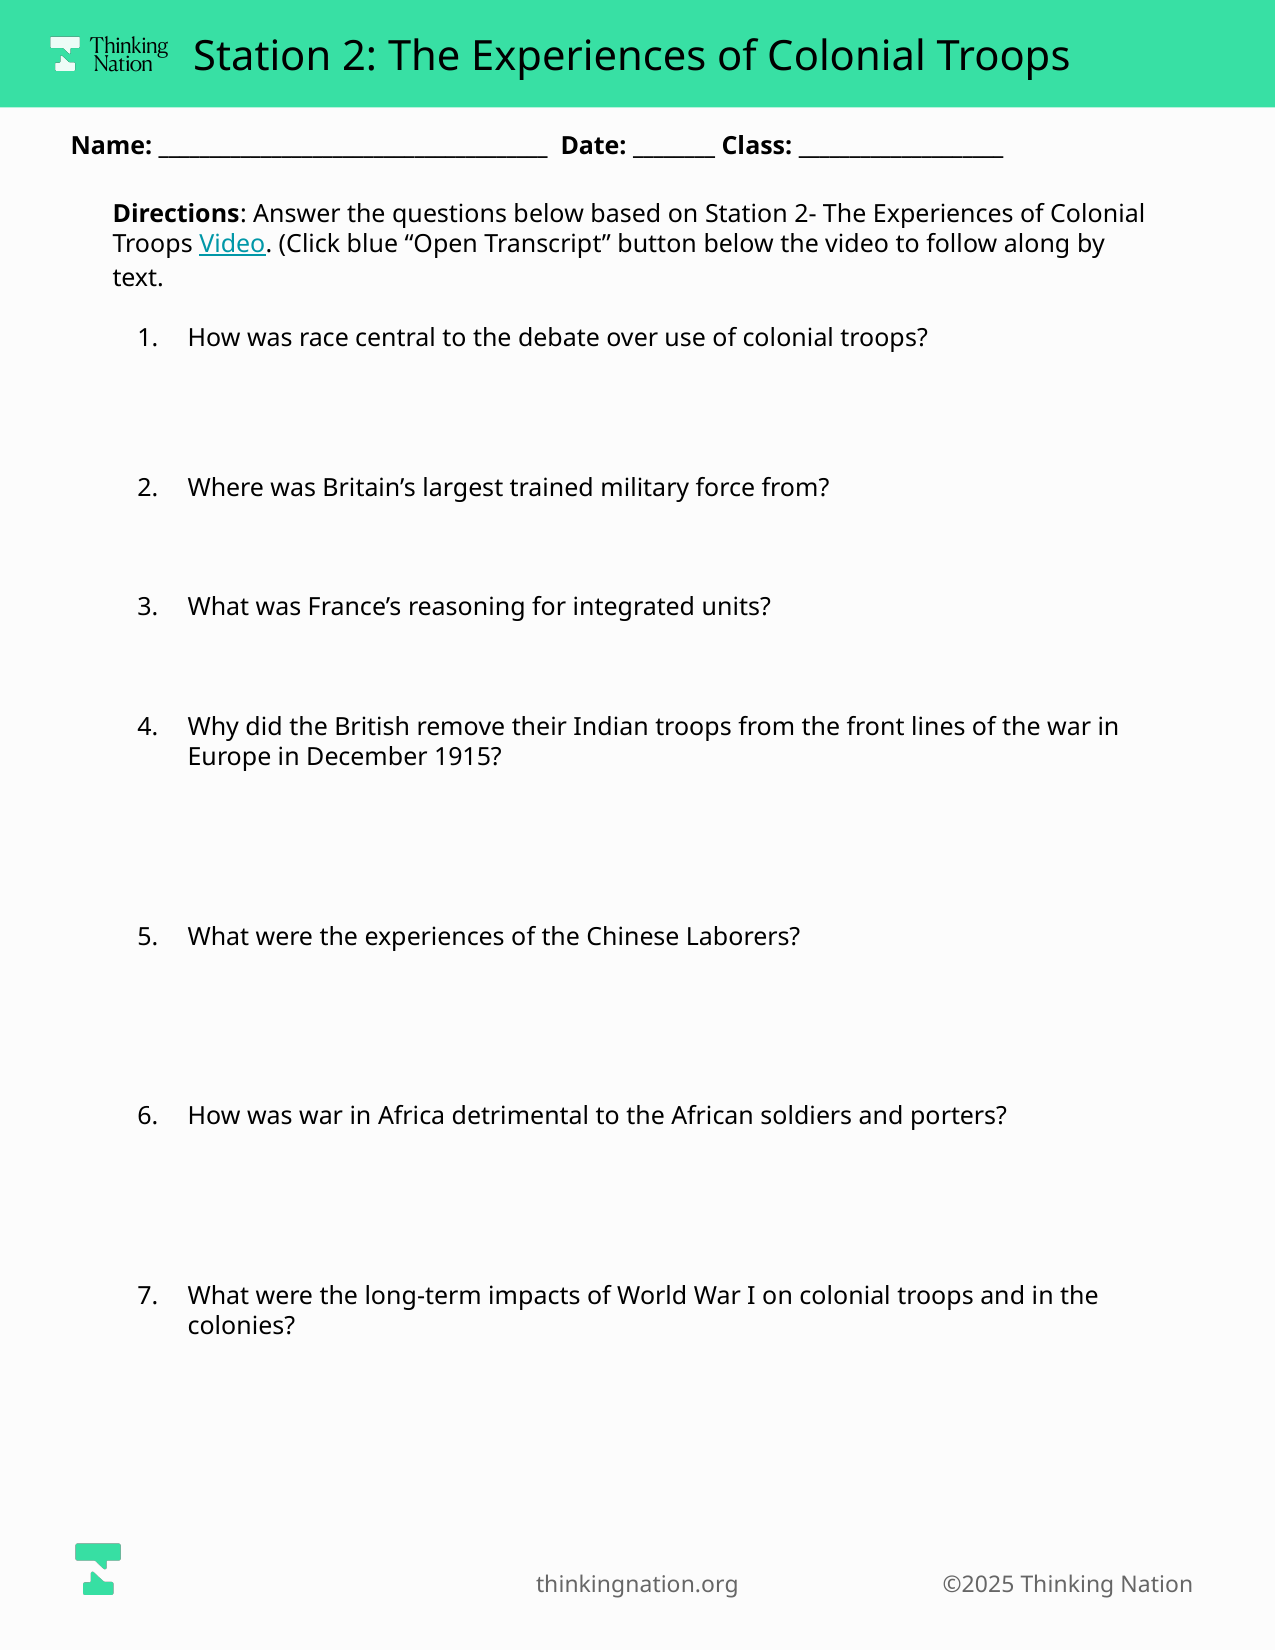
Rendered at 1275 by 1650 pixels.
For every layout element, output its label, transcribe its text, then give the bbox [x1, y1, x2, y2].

text_box Station 2: The Experiences of Colonial Troops [0, 0, 1275, 108]
text_box Directions: Answer the questions below based on Station 2- The Experiences of Colonial Troops Video. (Click blue “Open Transcript” button below the video to follow along by text. How was race central to the debate over use of colonial troops? Where was Britain’s largest trained military force from? What was France’s reasoning for integrated units? Why did the British remove their Indian troops from the front lines of the war in Europe in December 1915? What were the experiences of the Chinese Laborers? How was war in Africa detrimental to the African soldiers and porters? What were the long-term impacts of World War I on colonial troops and in the colonies? [97, 182, 1178, 1385]
text_box Name: ______________________________________ Date: ________ Class: ____________________ [55, 114, 1223, 174]
text_box ©2025 Thinking Nation [907, 1553, 1210, 1605]
text_box thinkingnation.org [486, 1553, 789, 1605]
picture [36, 25, 172, 82]
picture [62, 1533, 134, 1605]
